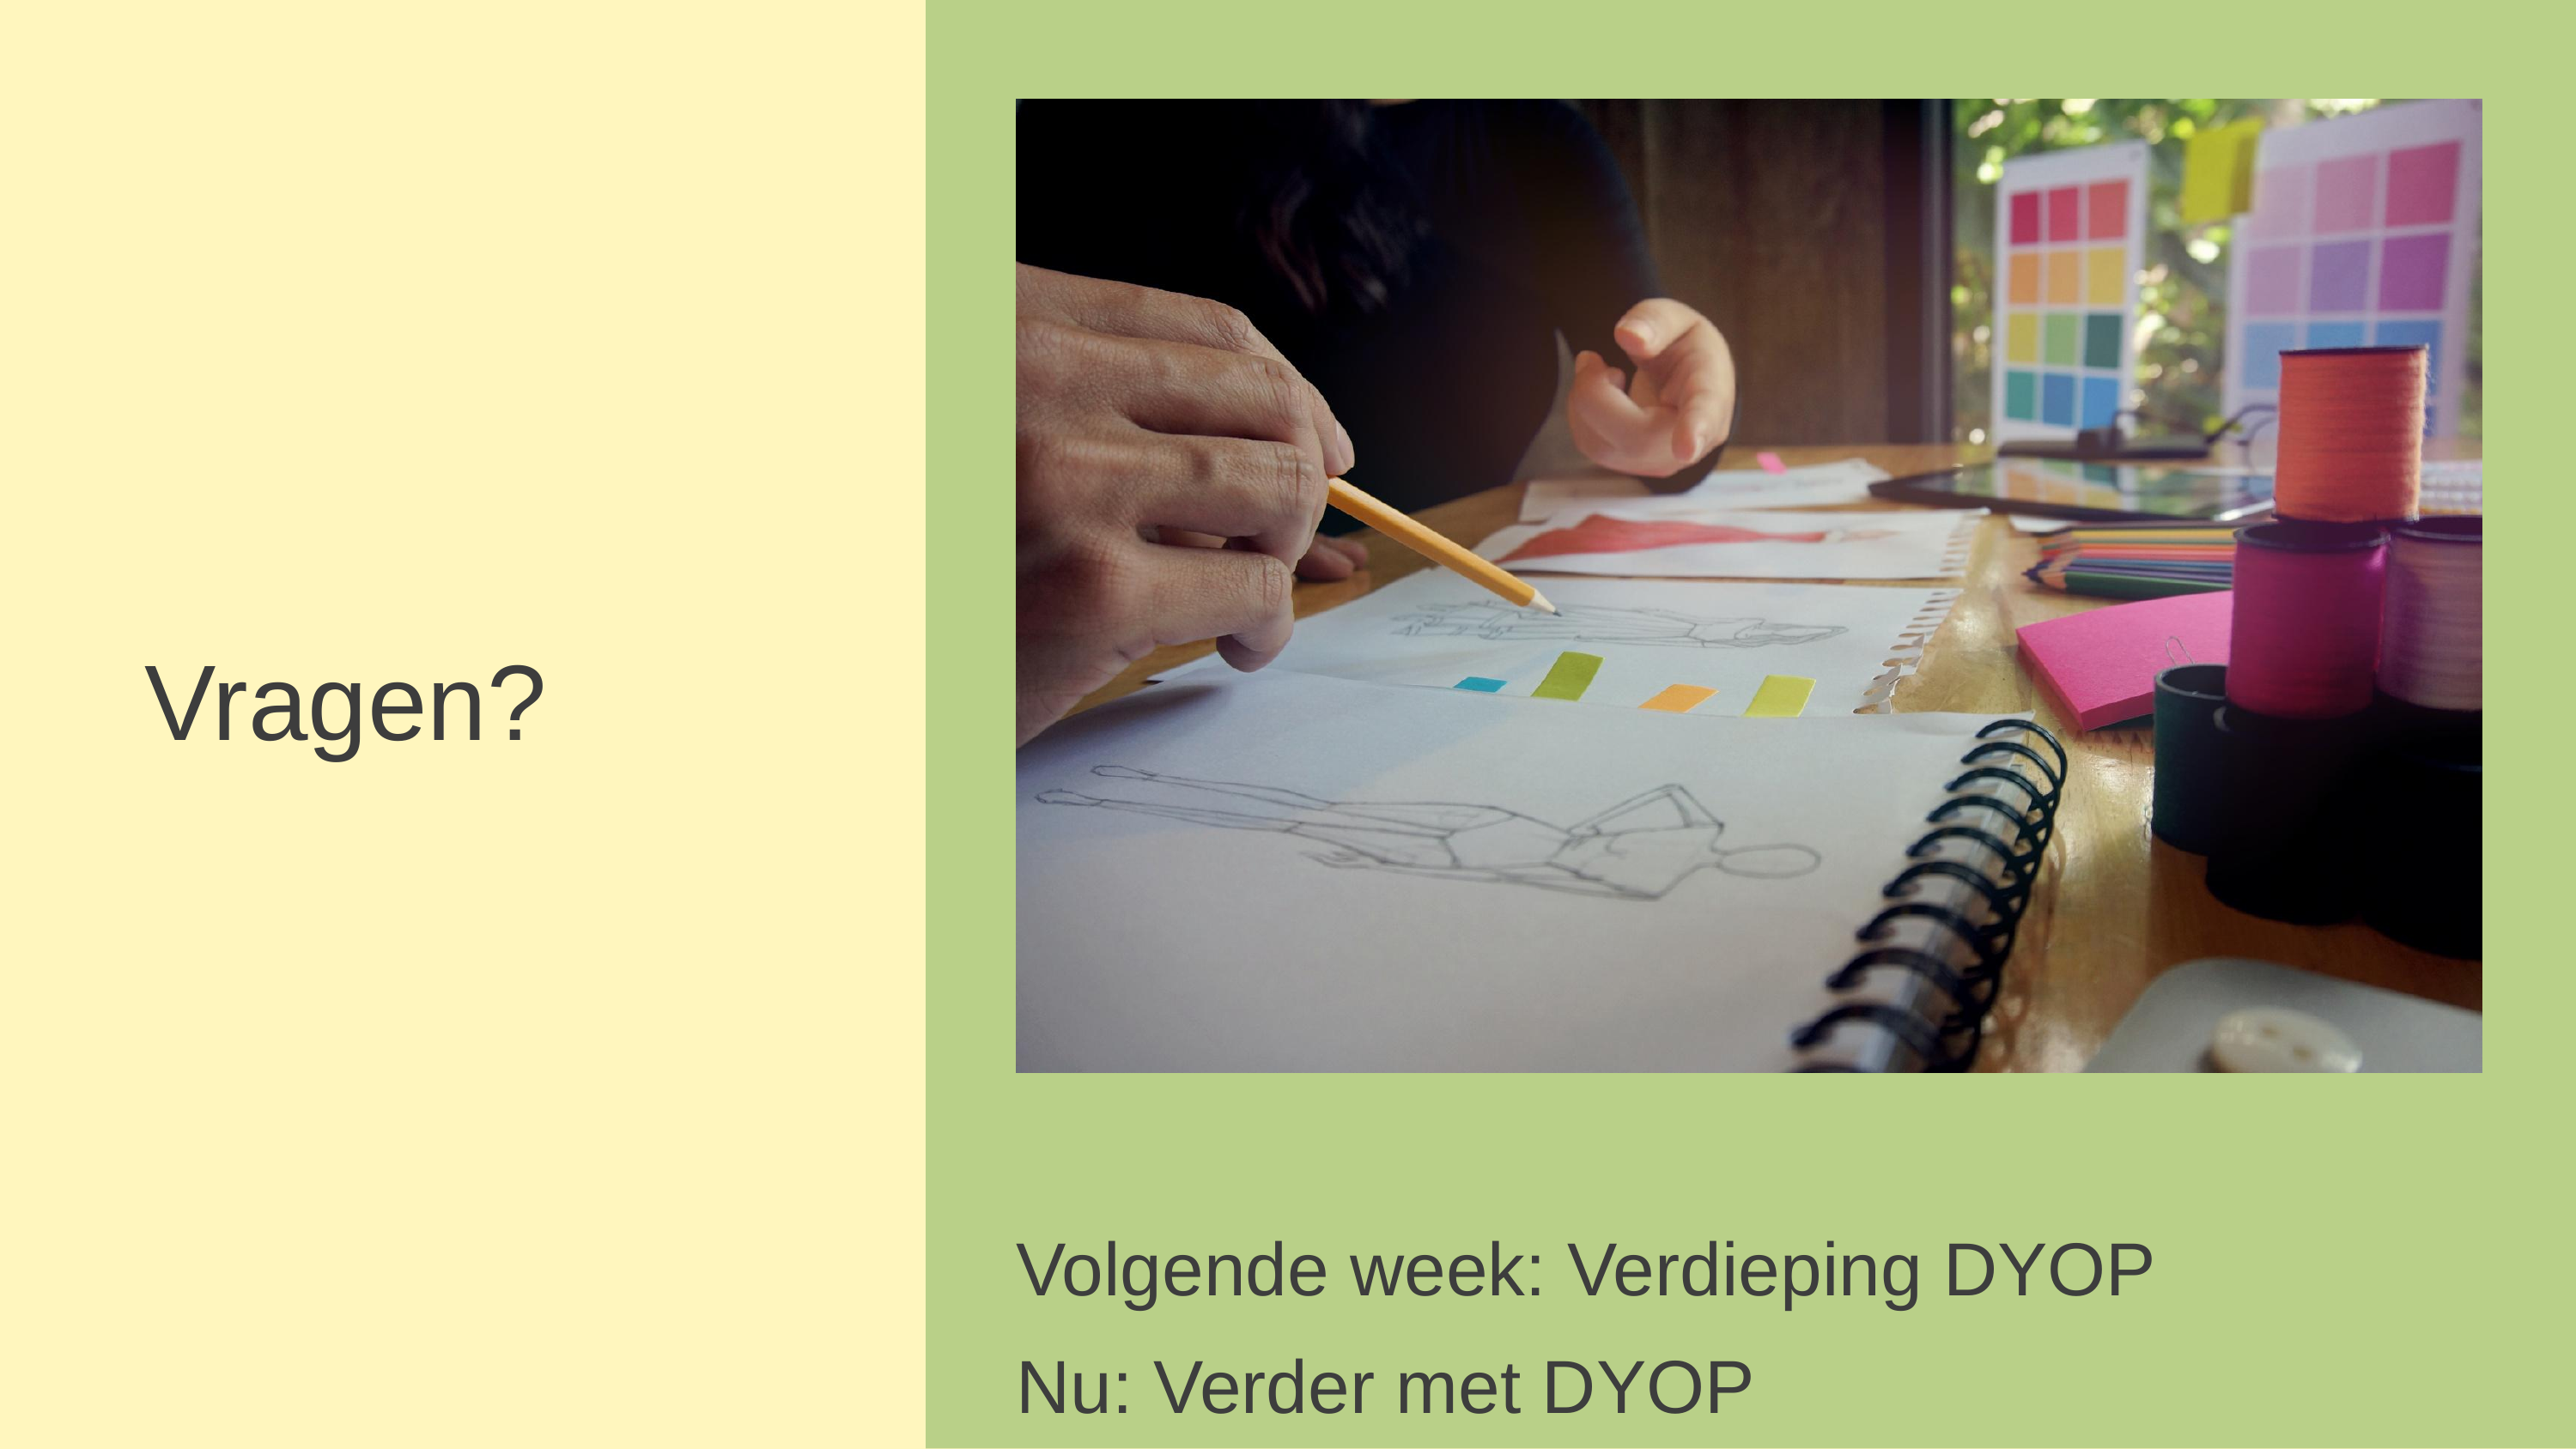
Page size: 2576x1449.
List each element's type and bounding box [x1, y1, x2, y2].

text_box [926, 0, 2576, 1449]
picture [1016, 99, 2482, 1074]
text_box [144, 594, 756, 852]
text_box [1016, 1193, 2528, 1410]
